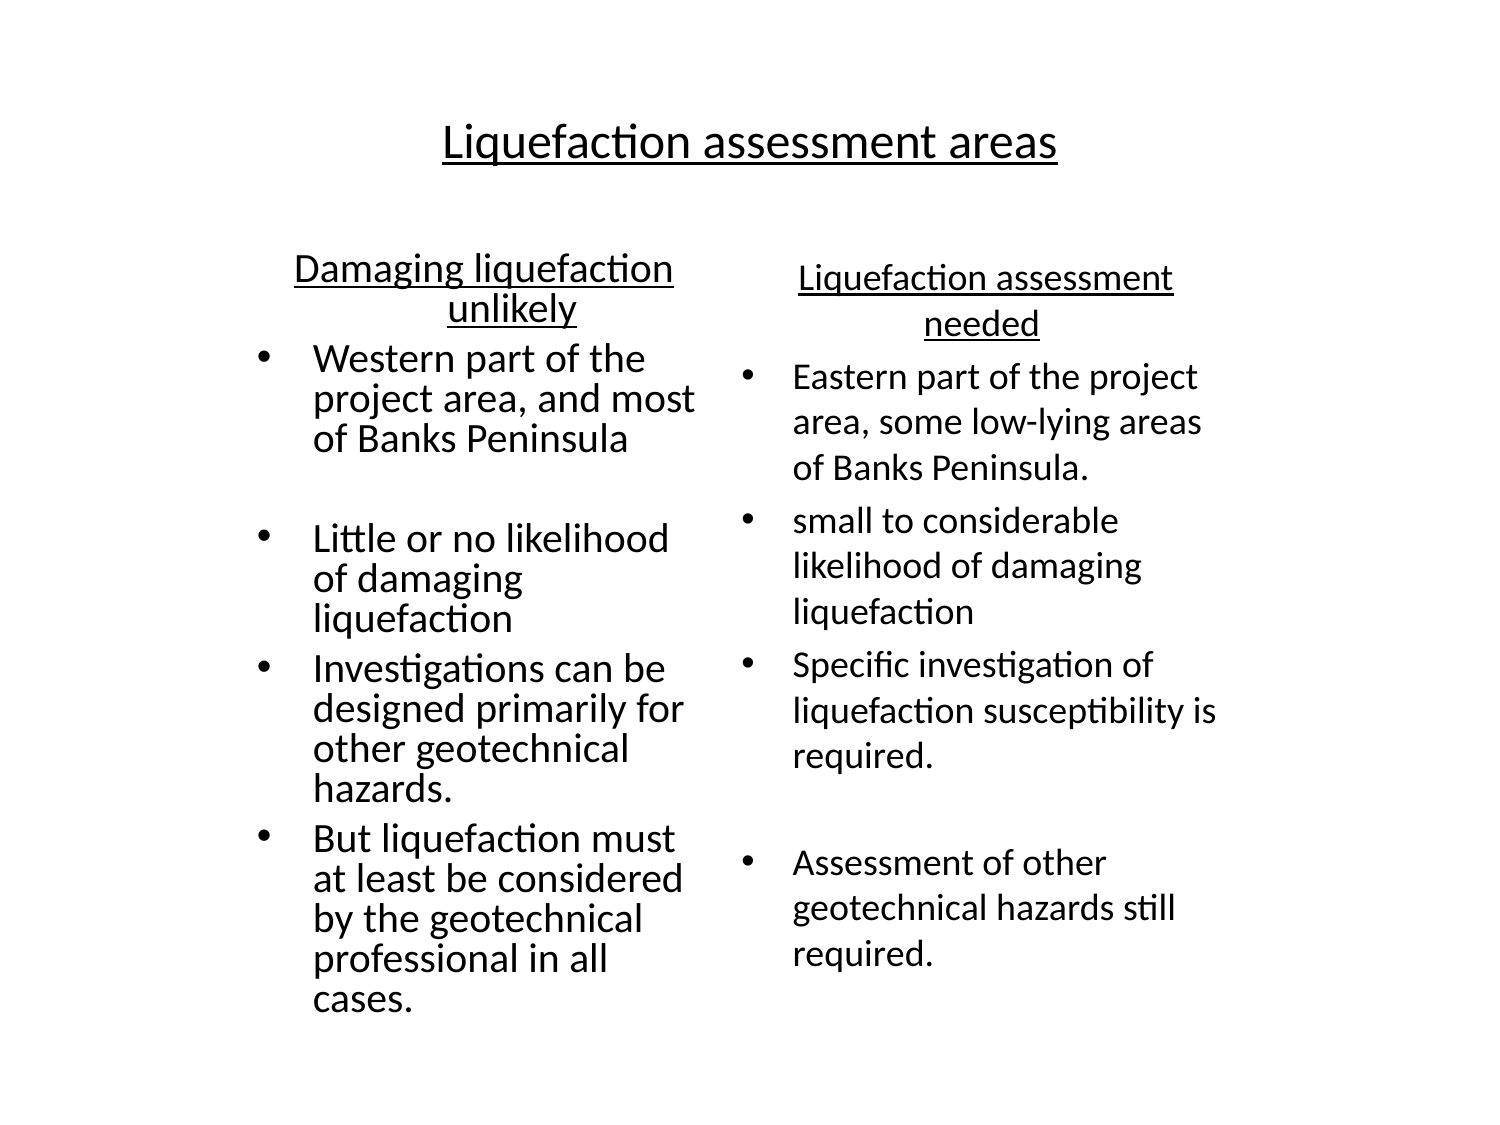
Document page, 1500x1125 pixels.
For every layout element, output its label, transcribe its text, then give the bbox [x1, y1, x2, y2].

list Liquefaction assessment needed Eastern part of the project area, some low-lying areas of Banks Peninsula. small to considerable likelihood of damaging liquefaction Specific investigation of liquefaction susceptibility is required. Assessment of other geotechnical hazards still required. [727, 244, 1247, 988]
title Liquefaction assessment areas [75, 45, 1425, 233]
text_box Damaging liquefaction unlikely Western part of the project area, and most of Banks Peninsula Little or no likelihood of damaging liquefaction Investigations can be designed primarily for other geotechnical hazards. But liquefaction must at least be considered by the geotechnical professional in all cases. [242, 243, 727, 1028]
